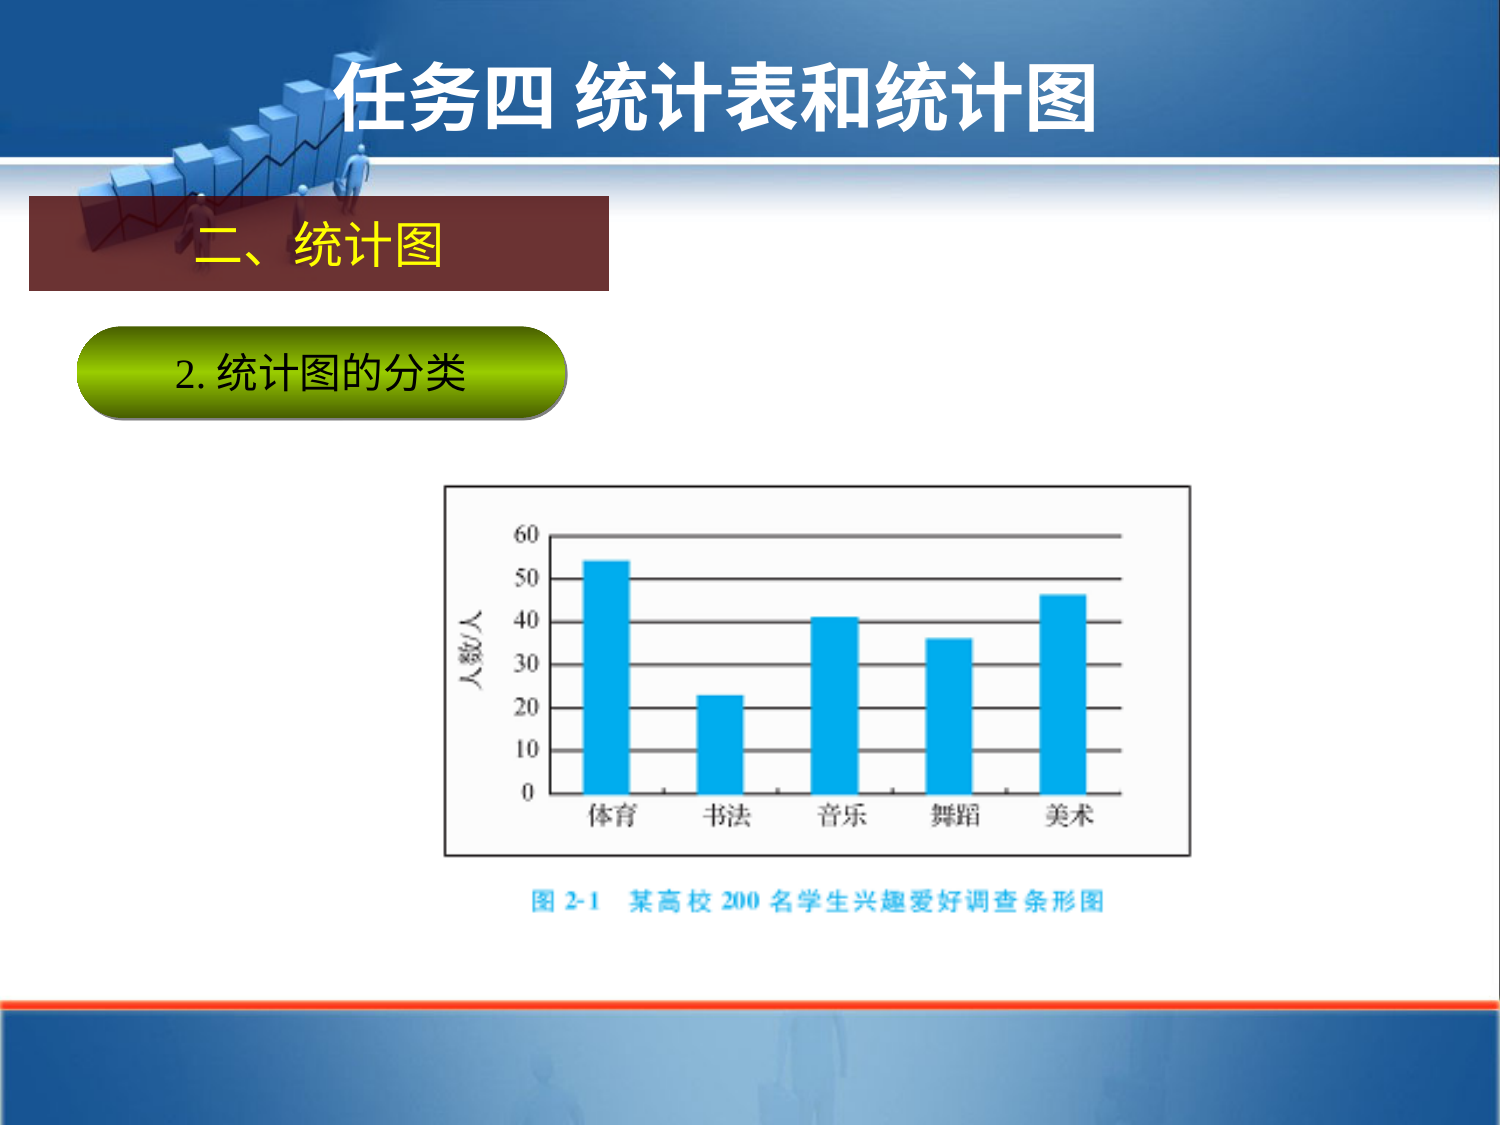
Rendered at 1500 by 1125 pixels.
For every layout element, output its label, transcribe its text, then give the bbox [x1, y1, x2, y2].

text_box 任务四 统计表和统计图 [265, 42, 1471, 148]
text_box 2.统计图的分类 [76, 326, 566, 418]
picture [0, 0, 1500, 1125]
text_box 二、统计图 [29, 196, 609, 291]
